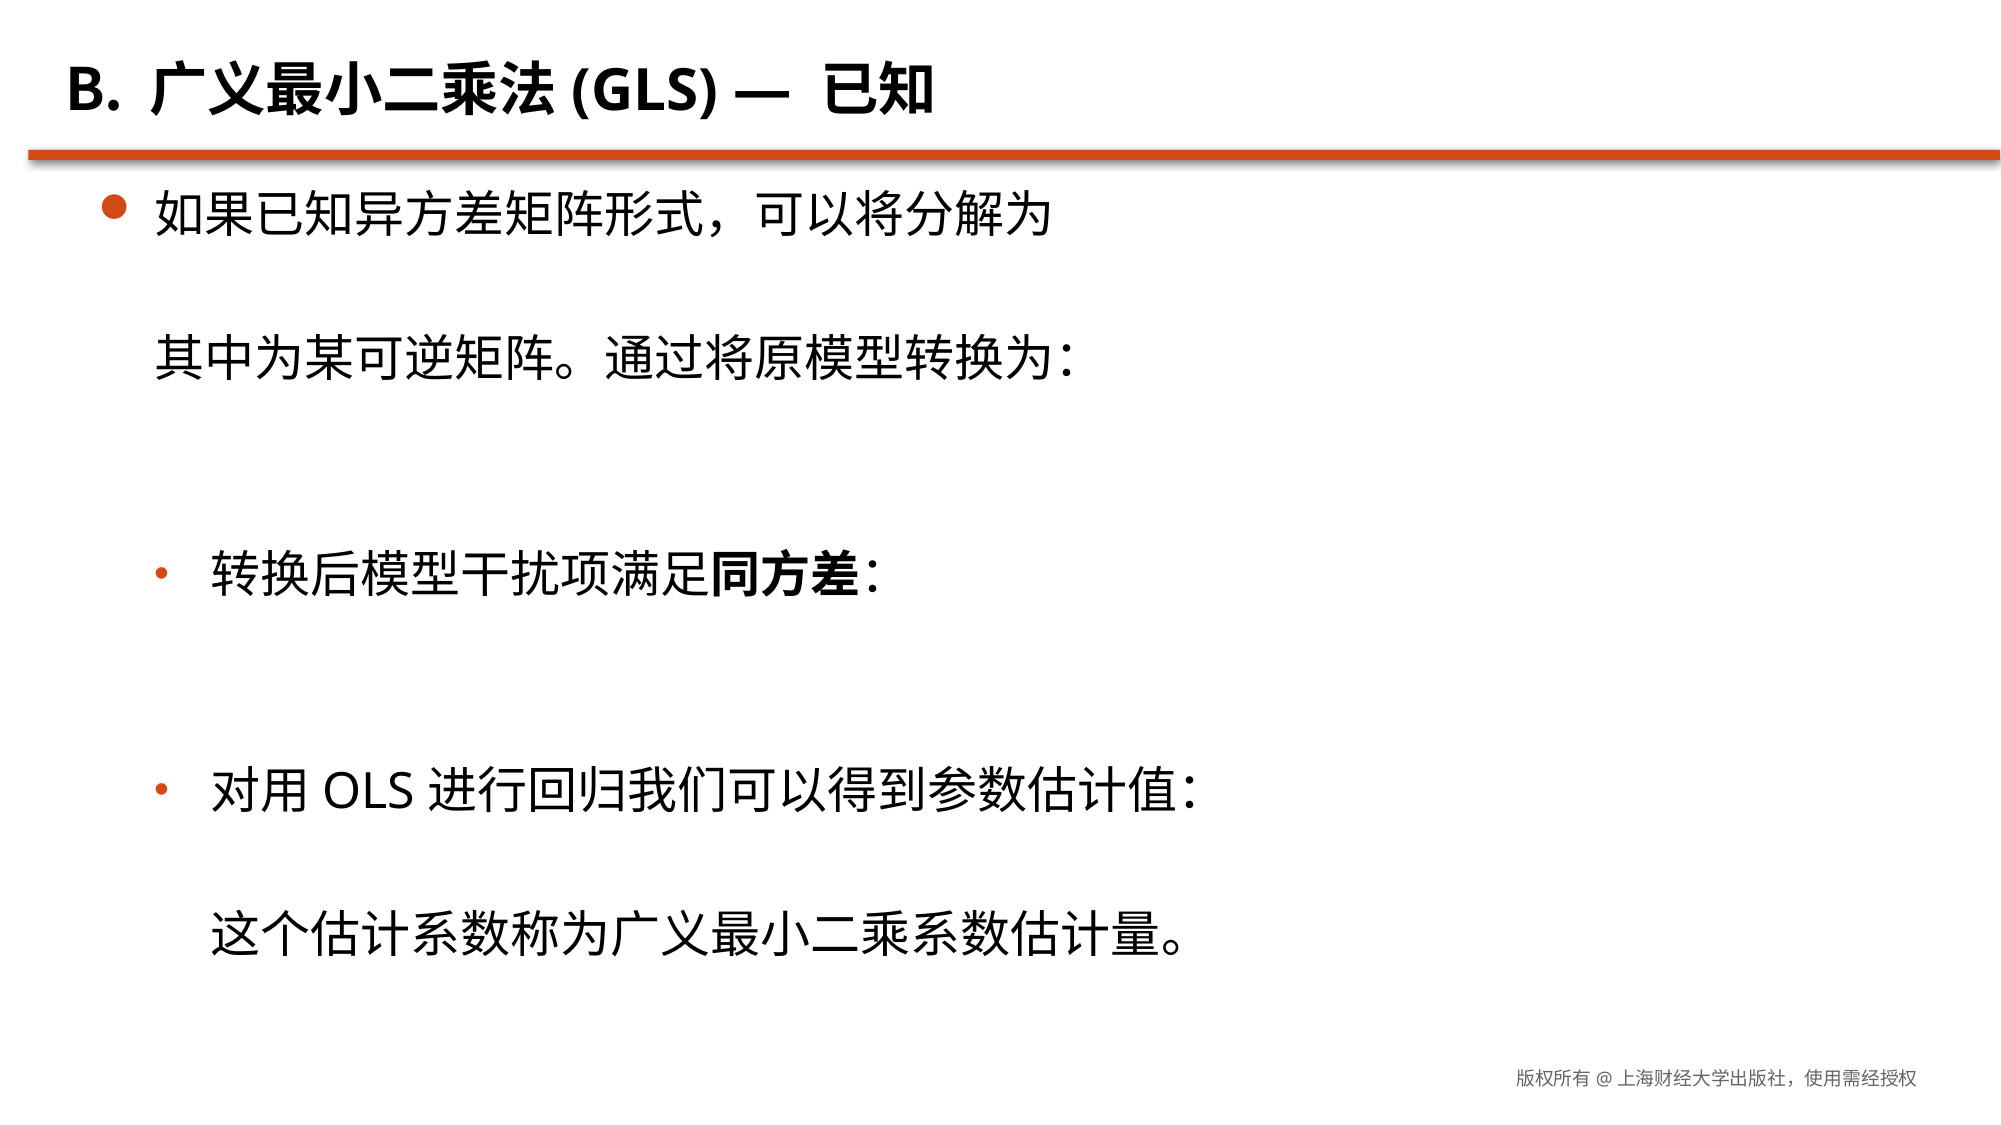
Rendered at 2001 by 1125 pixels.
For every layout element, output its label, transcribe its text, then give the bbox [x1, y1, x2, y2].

footer 版权所有@上海财经大学出版社，使用需经授权 [1483, 1046, 1950, 1109]
